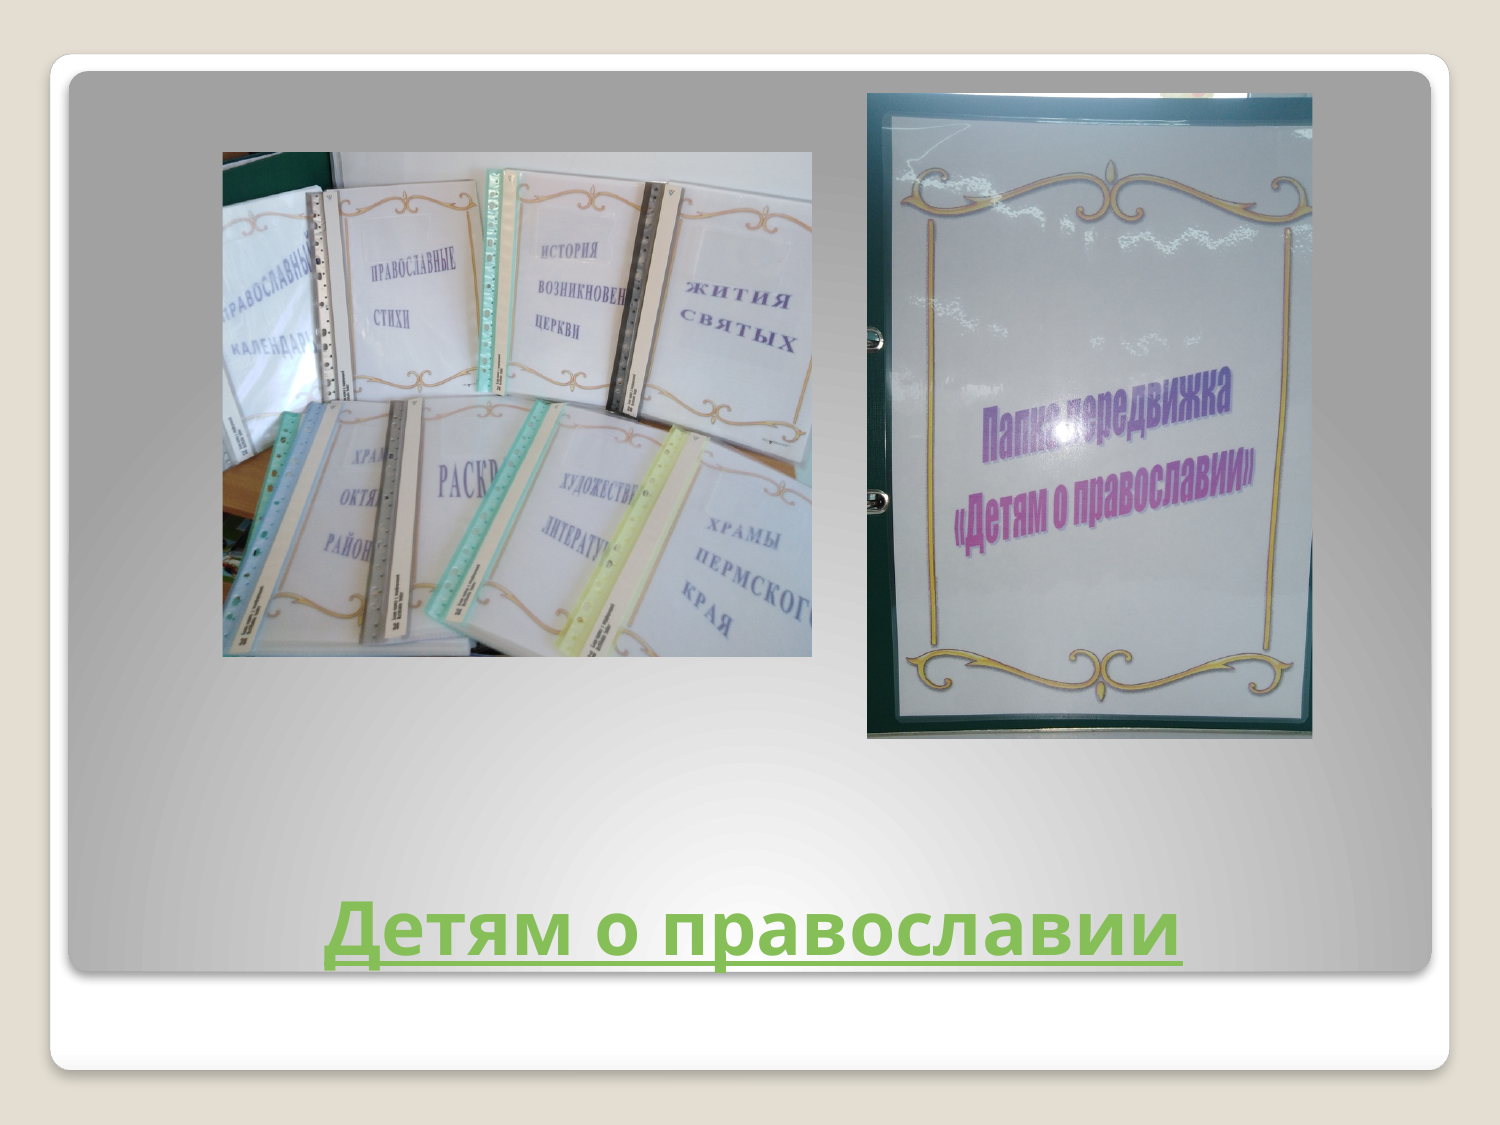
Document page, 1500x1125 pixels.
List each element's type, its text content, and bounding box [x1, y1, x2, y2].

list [222, 152, 813, 657]
picture [866, 93, 1313, 739]
title Детям о православии [82, 817, 1425, 990]
